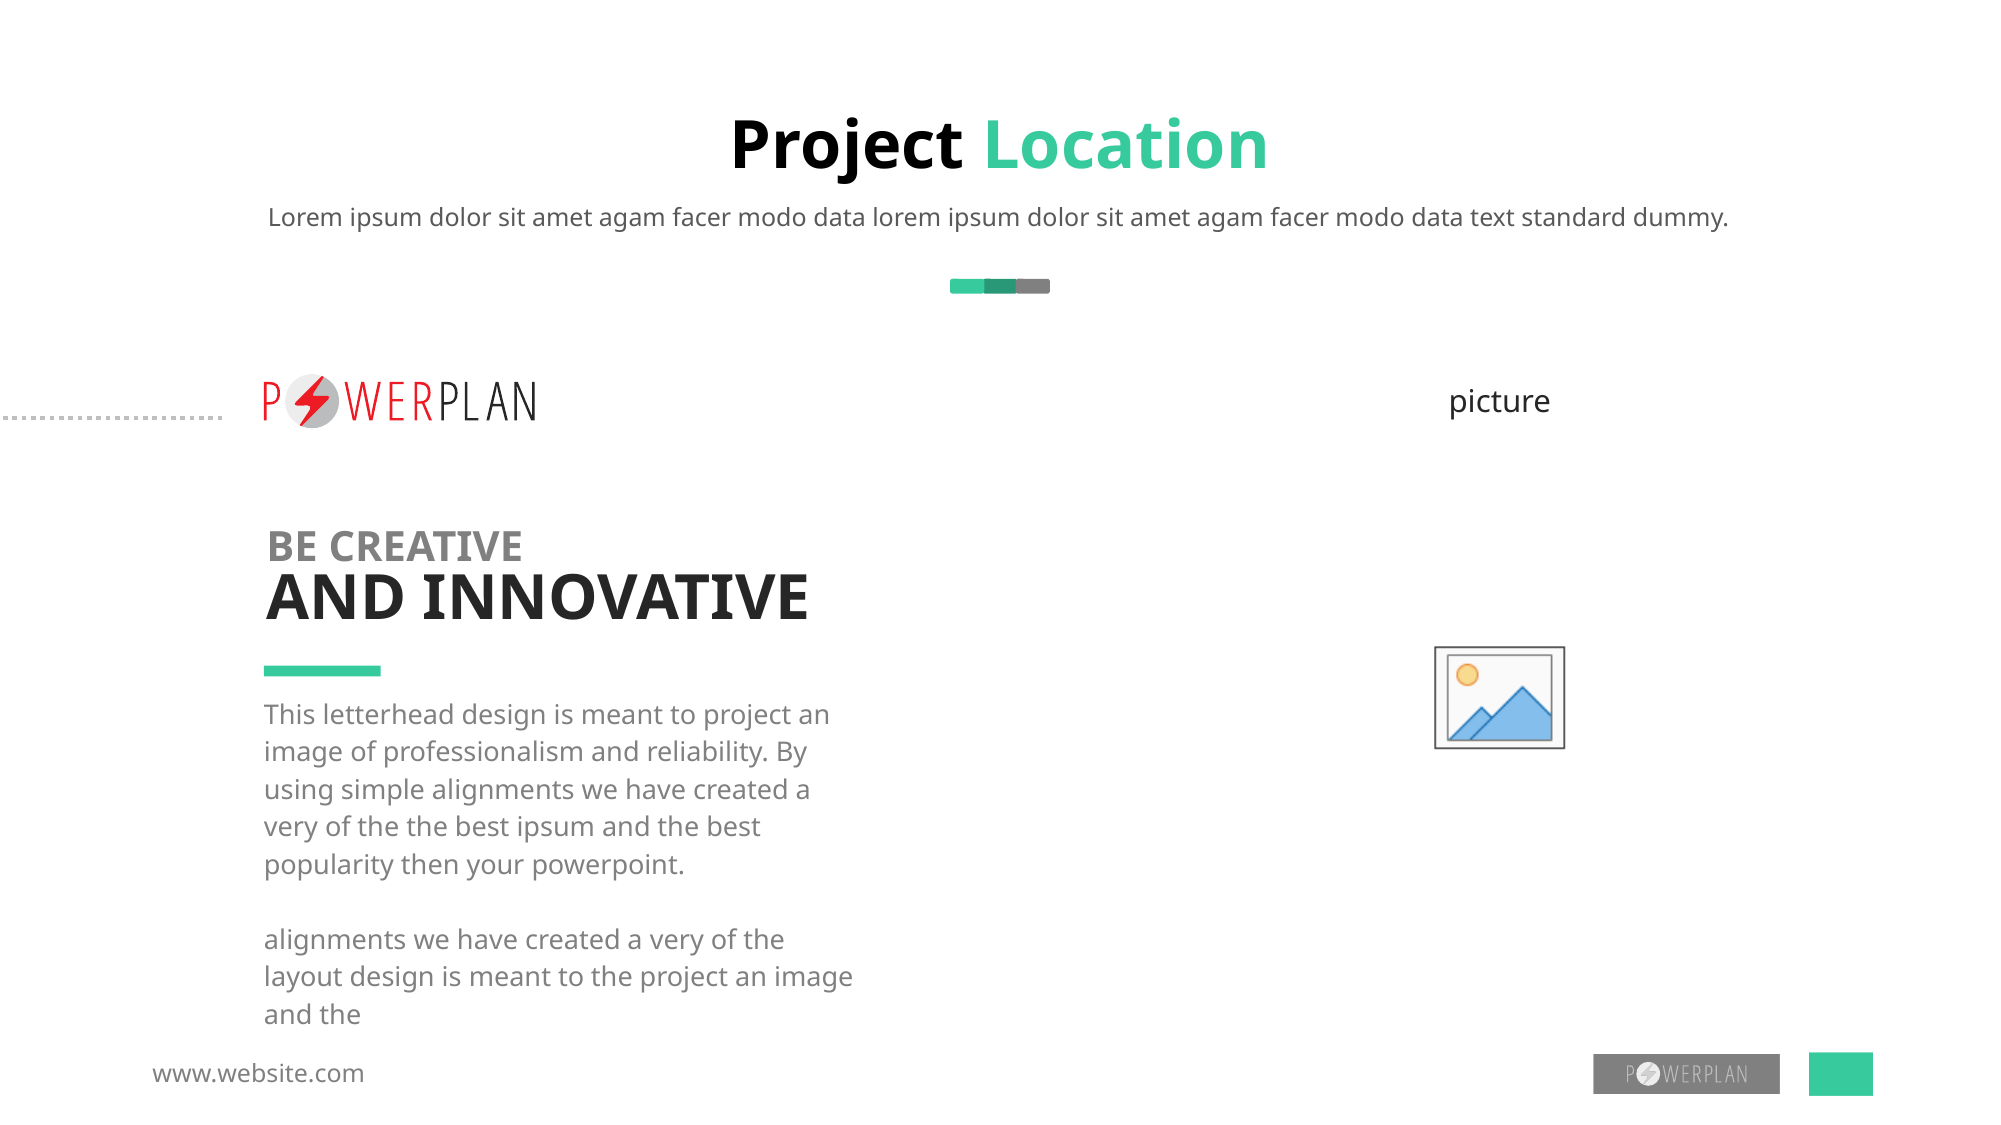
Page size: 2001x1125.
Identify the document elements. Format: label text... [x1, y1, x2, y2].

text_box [251, 499, 859, 1022]
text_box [1593, 1053, 1780, 1094]
slide_number 27 [1809, 1052, 1873, 1096]
title Project Location [137, 96, 1863, 198]
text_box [949, 278, 1050, 294]
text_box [263, 373, 535, 429]
list Lorem ipsum dolor sit amet agam facer modo data lorem ipsum dolor sit amet agam facer modo data text standard dummy. [137, 198, 1863, 241]
slide_number www.website.com [137, 1042, 391, 1103]
picture [999, 373, 2000, 1022]
